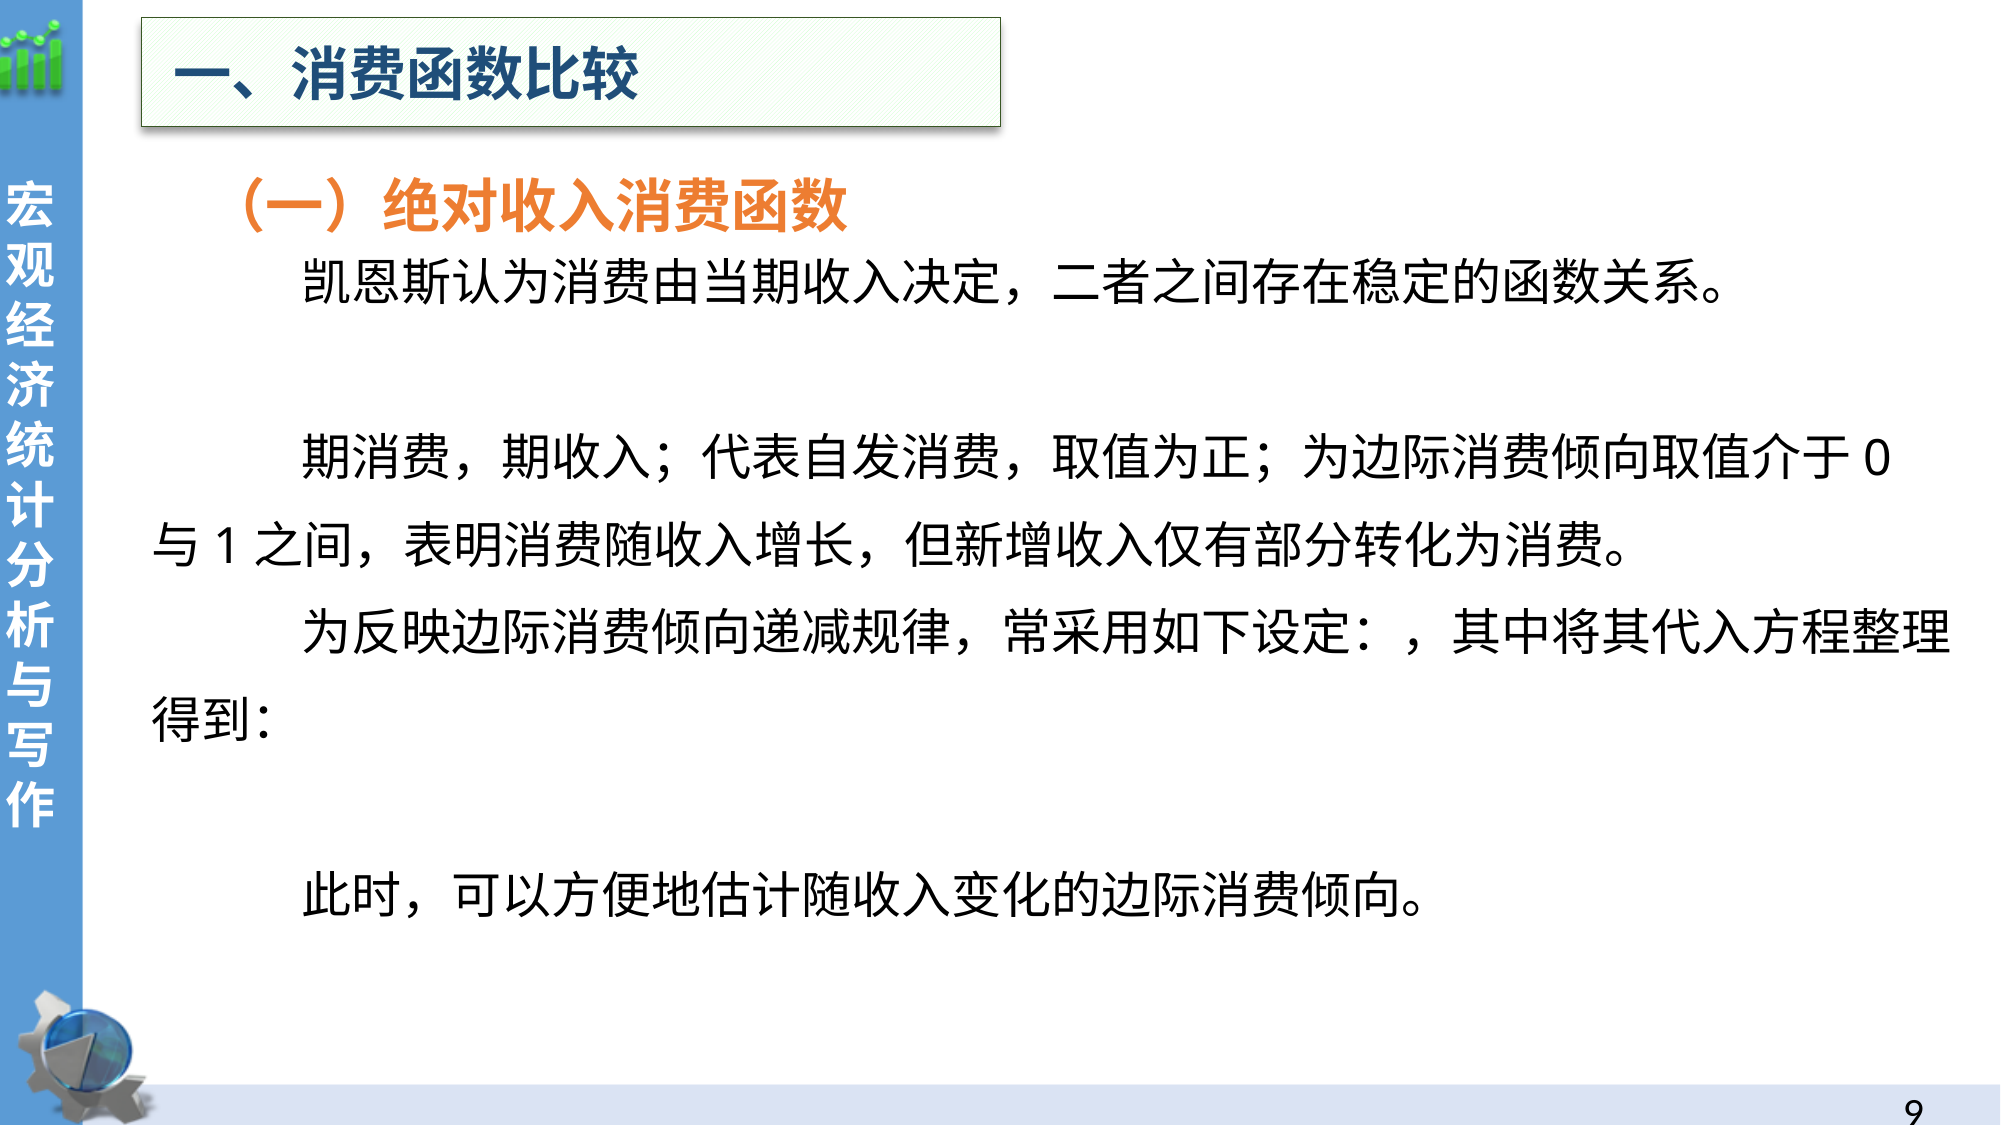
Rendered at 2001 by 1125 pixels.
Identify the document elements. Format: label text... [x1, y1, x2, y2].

picture [0, 0, 2001, 1125]
text_box （一）绝对收入消费函数 [84, 126, 918, 247]
text_box 一、消费函数比较 [141, 17, 1000, 127]
slide_number 8 [1786, 1085, 1940, 1125]
